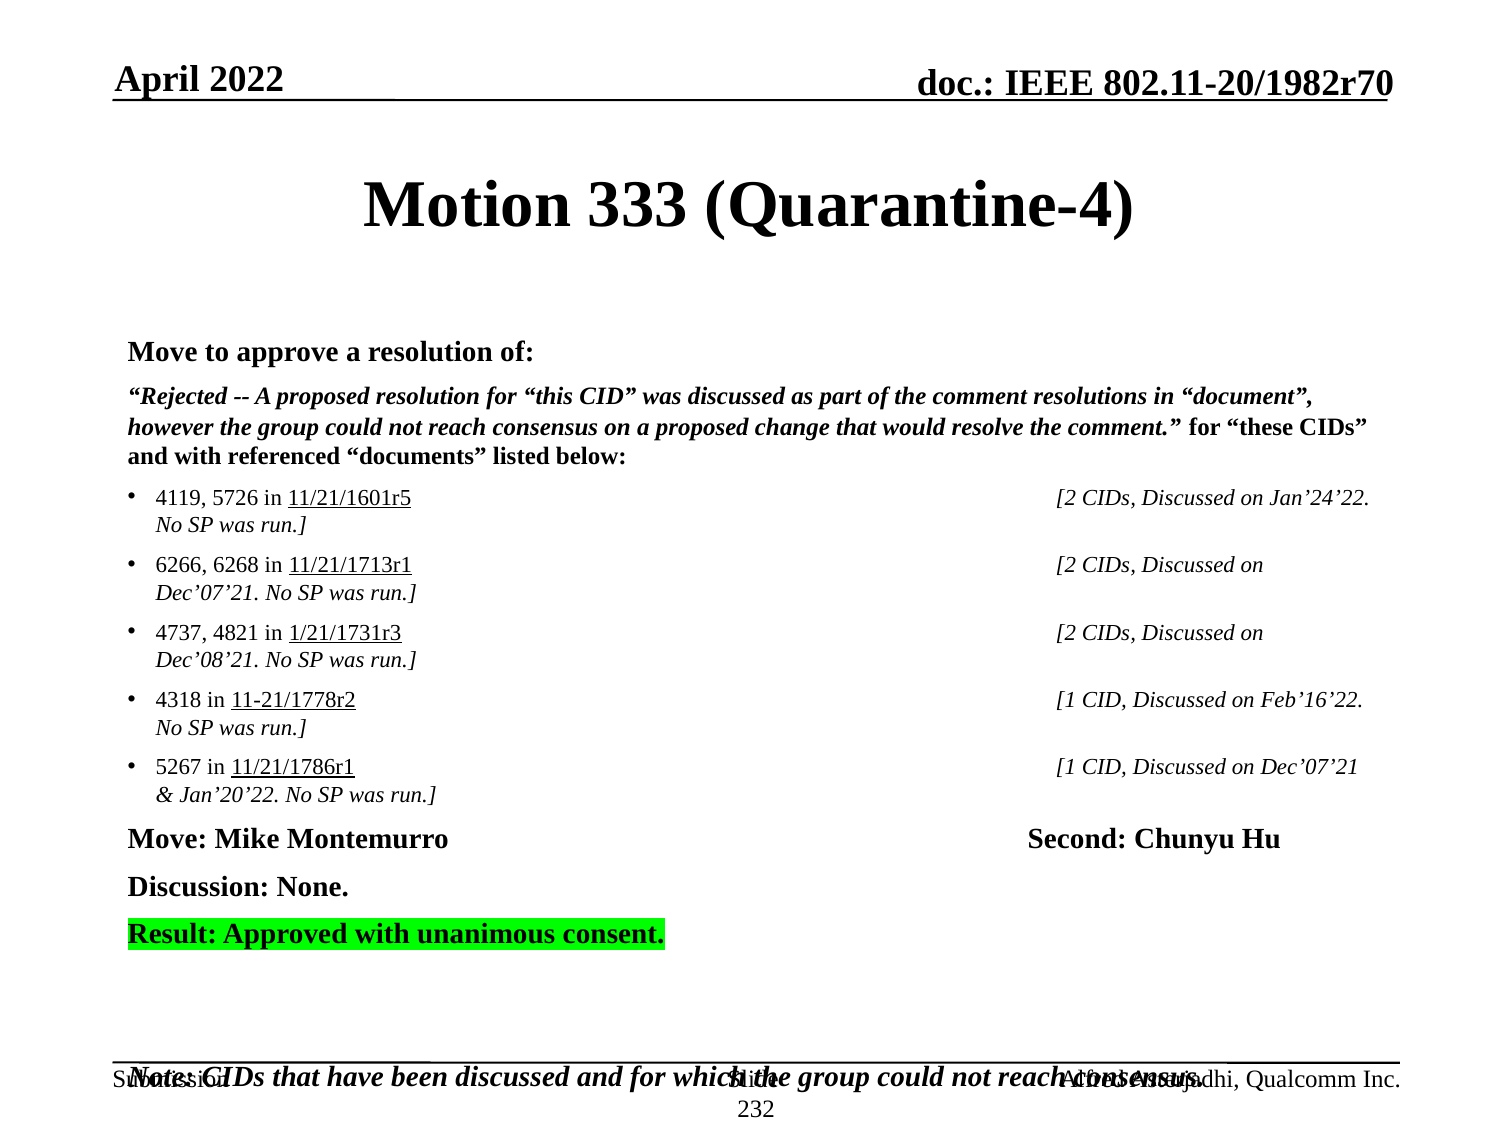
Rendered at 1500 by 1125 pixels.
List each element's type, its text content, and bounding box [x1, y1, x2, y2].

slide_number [114, 54, 423, 100]
footer Alfred Asterjadhi, Qualcomm Inc. [878, 1061, 1402, 1093]
slide_number Slide 232 [712, 1061, 800, 1123]
title Motion 333 (Quarantine-4) [112, 112, 1388, 288]
list Move to approve a resolution of: “Rejected -- A proposed resolution for “this CID” was discussed as part of the comment resolutions in “document”, however the group could not reach consensus on a proposed change that would resolve the comment.” for “these CIDs” and with referenced “documents” listed below: 4119, 5726 in 11/21/1601r5 [2 CIDs, Discussed on Jan’24’22. No SP was run.] 6266, 6268 in 11/21/1713r1 [2 CIDs, Discussed on Dec’07’21. No SP was run.] 4737, 4821 in 1/21/1731r3 [2 CIDs, Discussed on Dec’08’21. No SP was run.] 4318 in 11-21/1778r2 [1 CID, Discussed on Feb’16’22. No SP was run.] 5267 in 11/21/1786r1 [1 CID, Discussed on Dec’07’21 & Jan’20’22. No SP was run.] Move: Mike Montemurro Second: Chunyu Hu Discussion: None. Result: Approved with unanimous consent. Note: CIDs that have been discussed and for which the group could not reach consensus. [112, 324, 1388, 1000]
